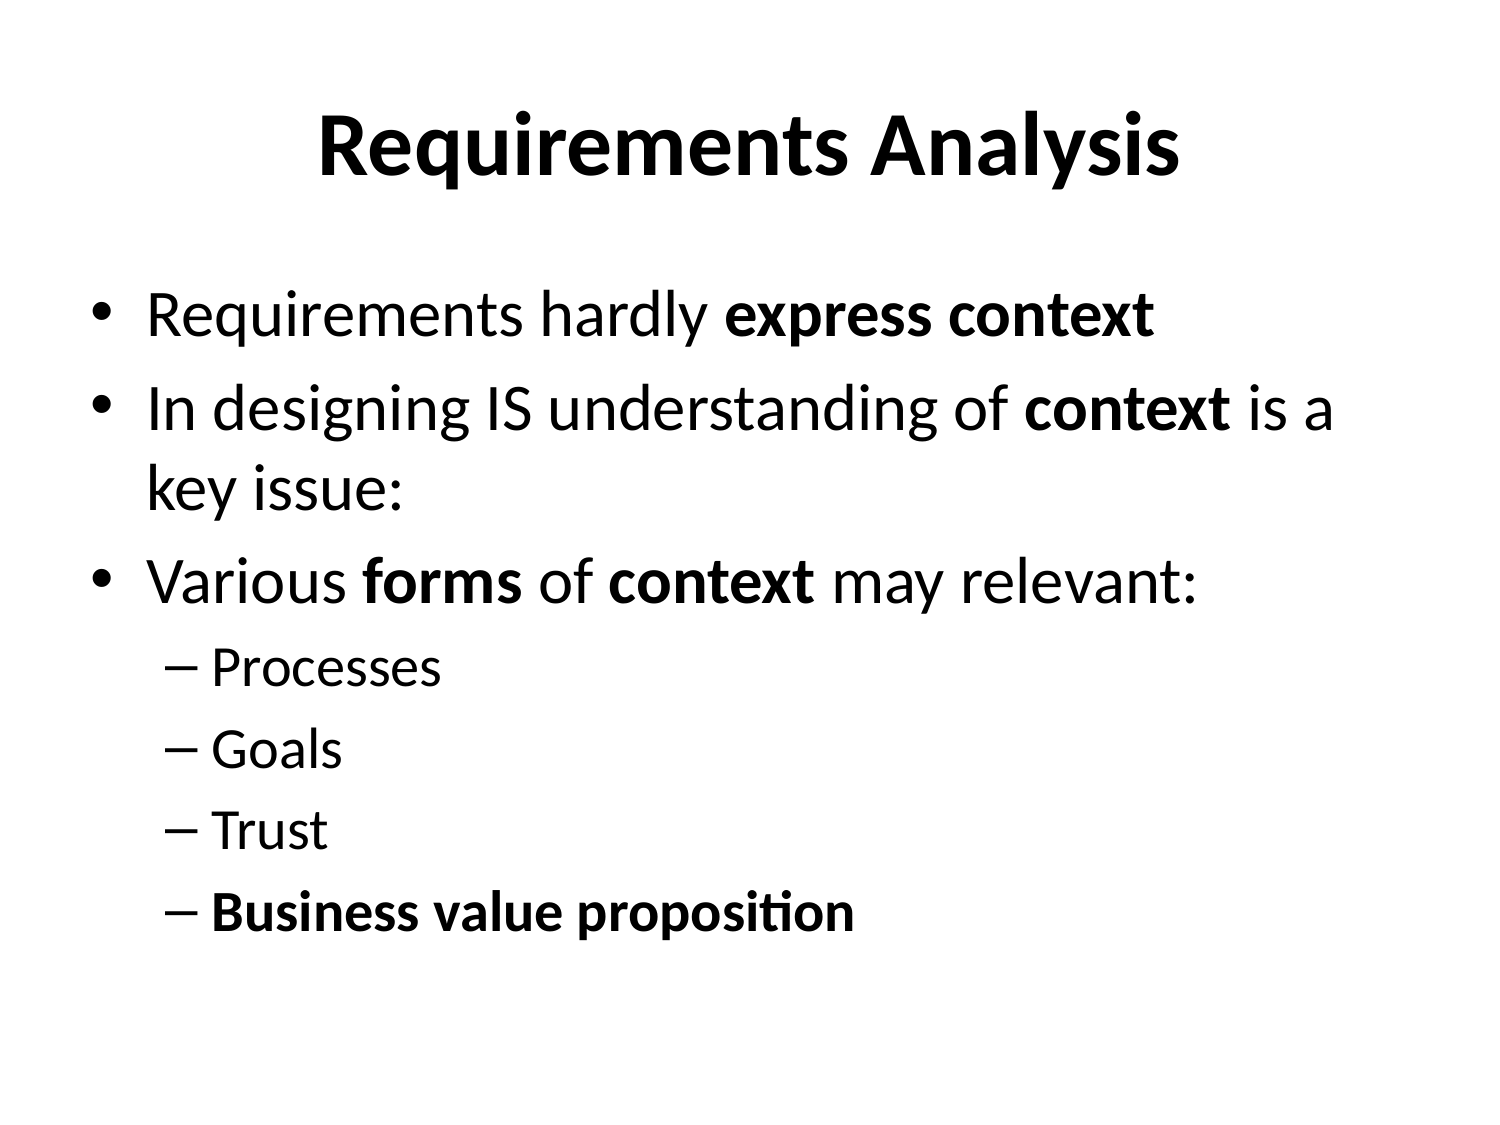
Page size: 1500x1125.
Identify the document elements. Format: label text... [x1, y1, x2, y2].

list Requirements hardly express context In designing IS understanding of context is a key issue: Various forms of context may relevant: Processes Goals Trust Business value proposition [75, 262, 1425, 1005]
title Requirements Analysis [75, 45, 1425, 233]
